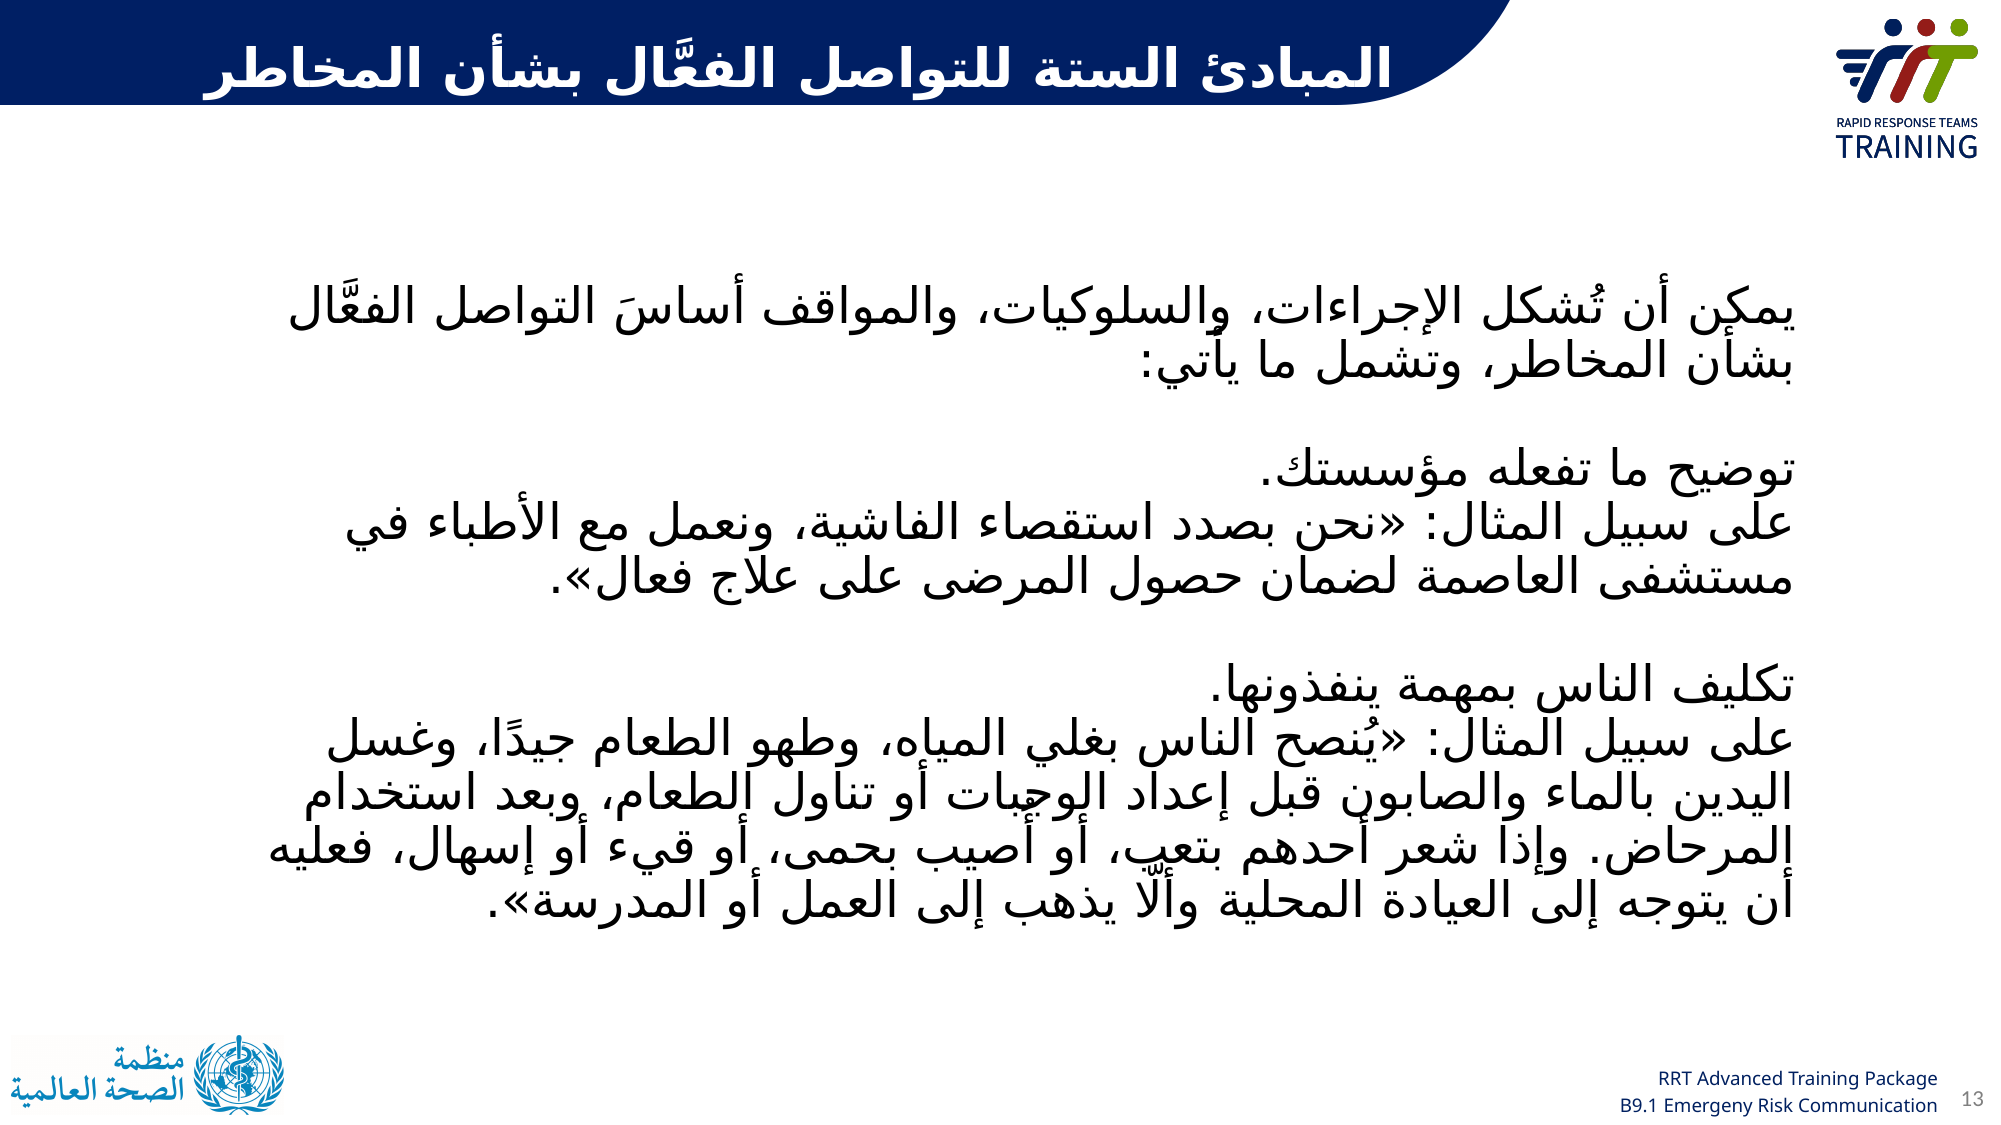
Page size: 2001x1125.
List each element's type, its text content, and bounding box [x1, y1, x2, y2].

picture [1835, 19, 1978, 167]
picture [241, 1050, 247, 1059]
picture [0, 0, 1533, 105]
list يمكن أن تُشكل الإجراءات، والسلوكيات، والمواقف أساسَ التواصل الفعَّال بشأن المخاطر، وتشمل ما يأتي: توضيح ما تفعله مؤسستك. على سبيل المثال: «نحن بصدد استقصاء الفاشية، ونعمل مع الأطباء في مستشفى العاصمة لضمان حصول المرضى على علاج فعال». تكليف الناس بمهمة ينفذونها. على سبيل المثال: «يُنصح الناس بغلي المياه، وطهو الطعام جيدًا، وغسل اليدين بالماء والصابون قبل إعداد الوجبات أو تناول الطعام، وبعد استخدام المرحاض. وإذا شعر أحدهم بتعب، أو أُصيب بحمى، أو قيء أو إسهال، فعليه أن يتوجه إلى العيادة المحلية وألَّا يذهب إلى العمل أو المدرسة». [195, 272, 1805, 929]
picture [11, 1035, 284, 1115]
text_box المبادئ الستة للتواصل الفعَّال بشأن المخاطر [22, 15, 1402, 125]
